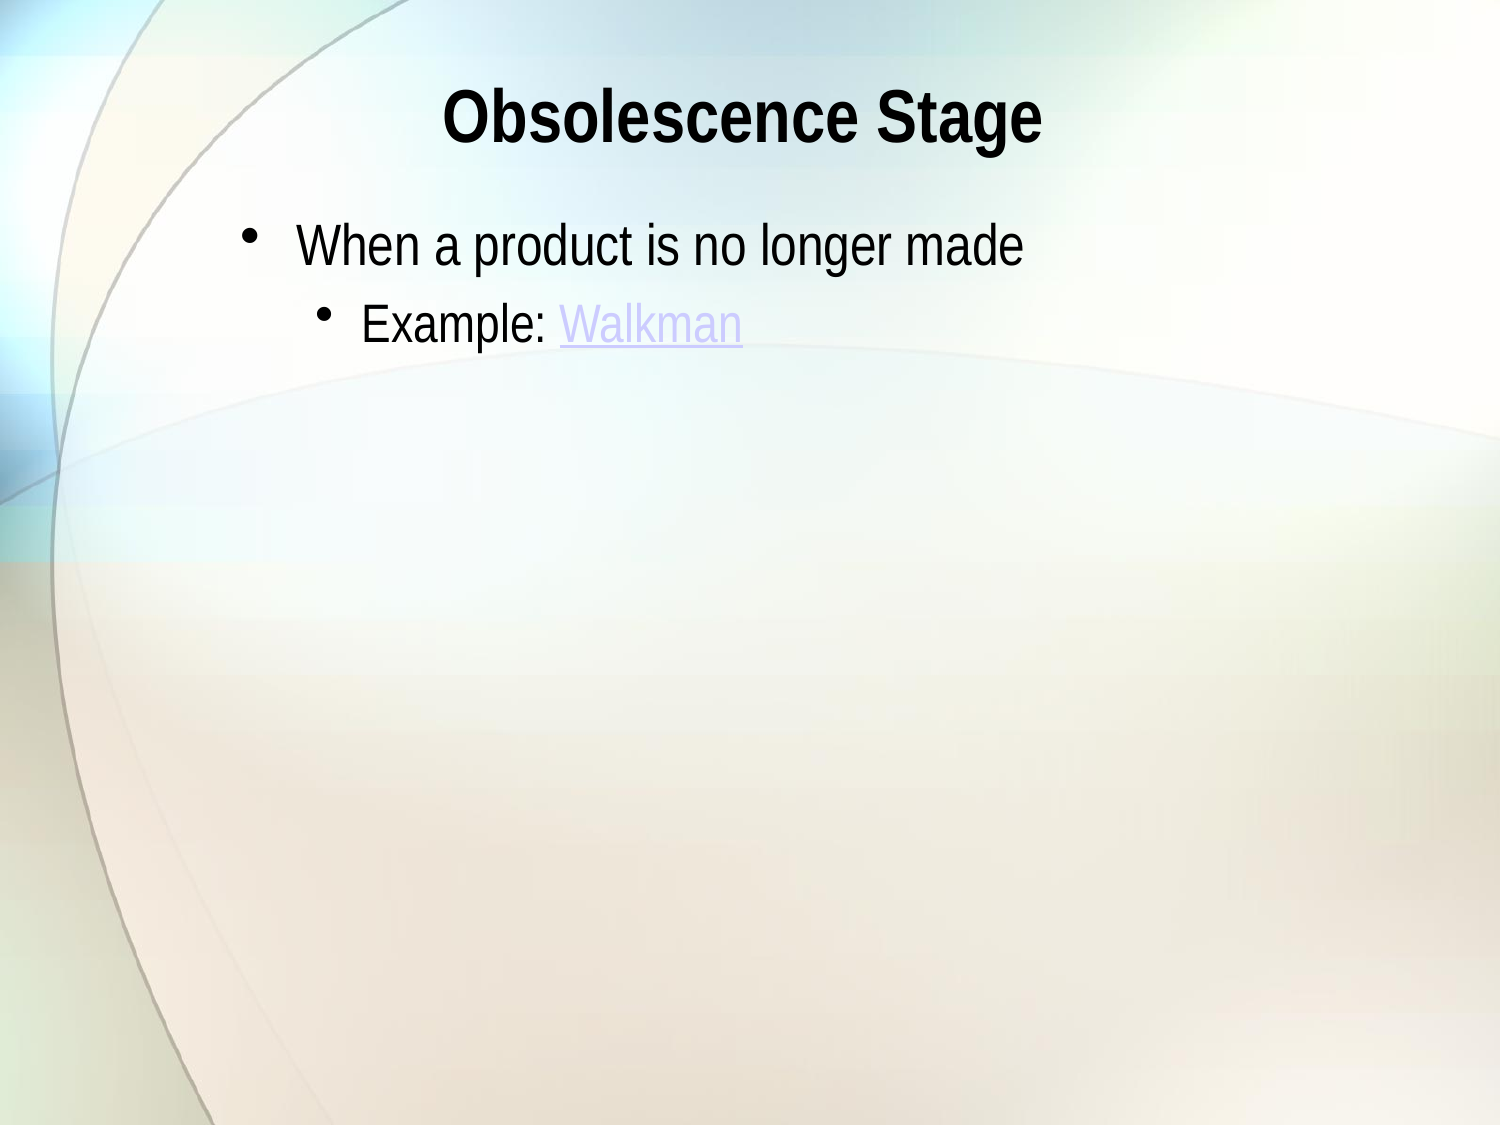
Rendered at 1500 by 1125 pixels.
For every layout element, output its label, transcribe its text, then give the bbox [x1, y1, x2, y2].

title Obsolescence Stage [24, 49, 1463, 176]
picture [0, 0, 1500, 1125]
list When a product is no longer made Example: Walkman [224, 199, 1463, 1026]
